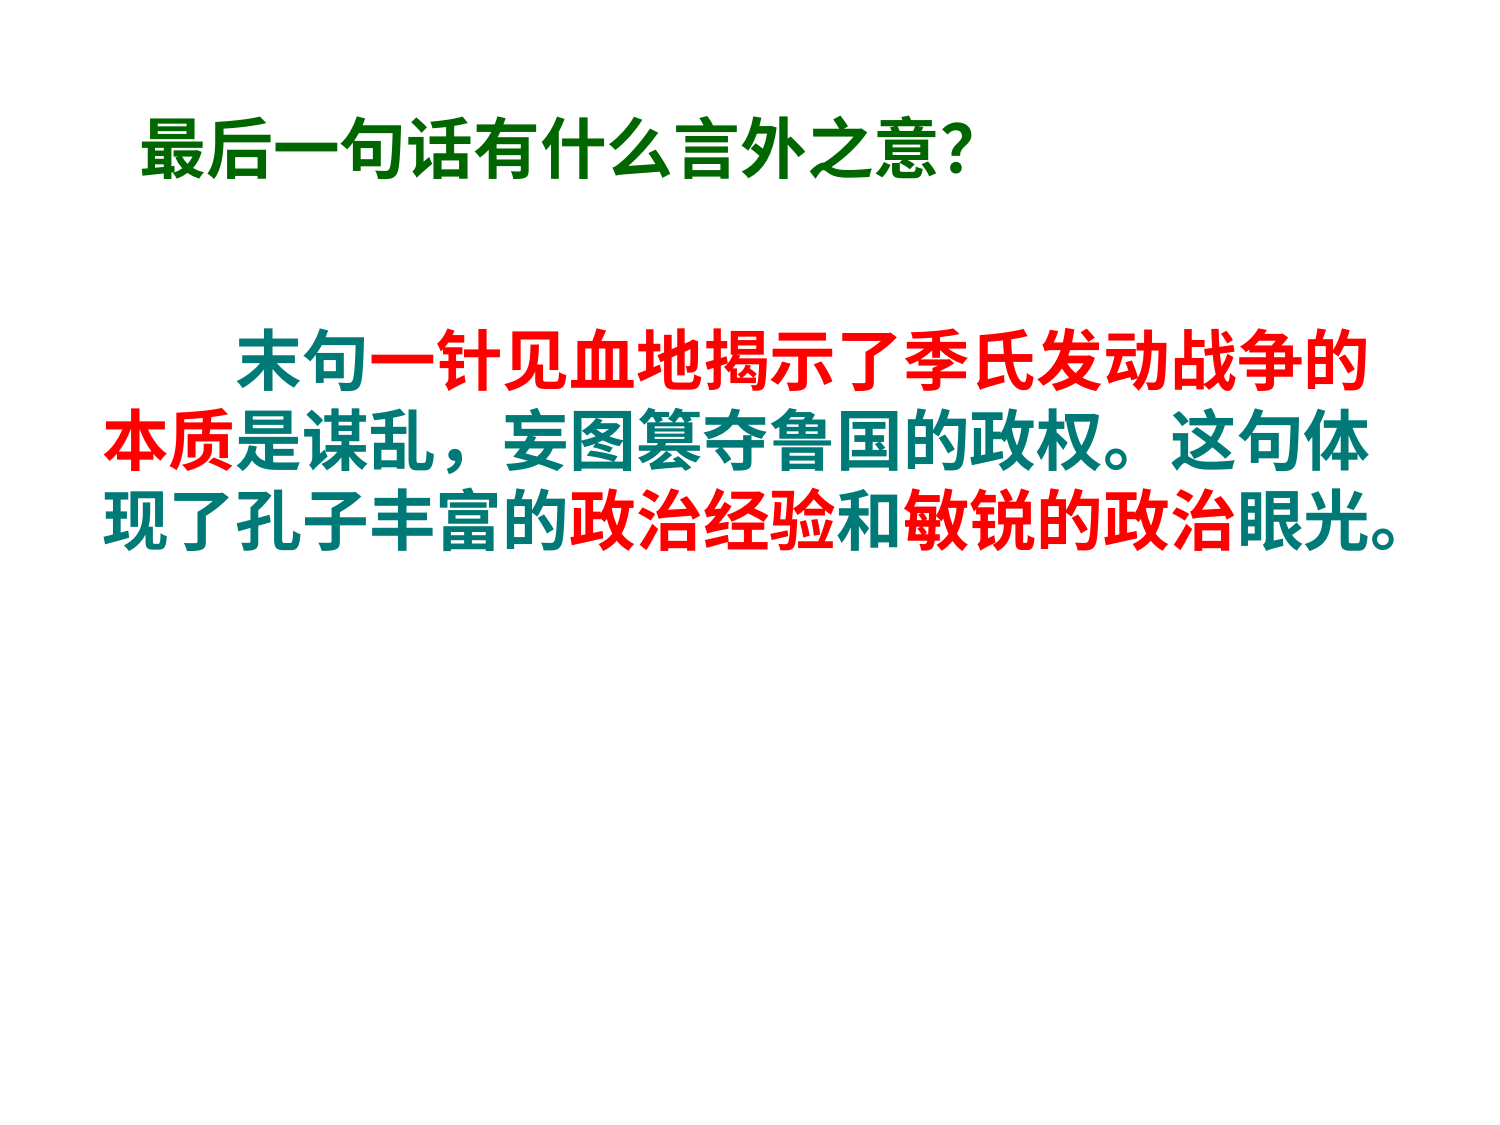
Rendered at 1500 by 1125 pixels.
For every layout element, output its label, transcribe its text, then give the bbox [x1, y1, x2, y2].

text_box 末句一针见血地揭示了季氏发动战争的本质是谋乱，妄图篡夺鲁国的政权。这句体现了孔子丰富的政治经验和敏锐的政治眼光。 [87, 311, 1388, 566]
text_box 最后一句话有什么言外之意？ [125, 99, 1138, 195]
